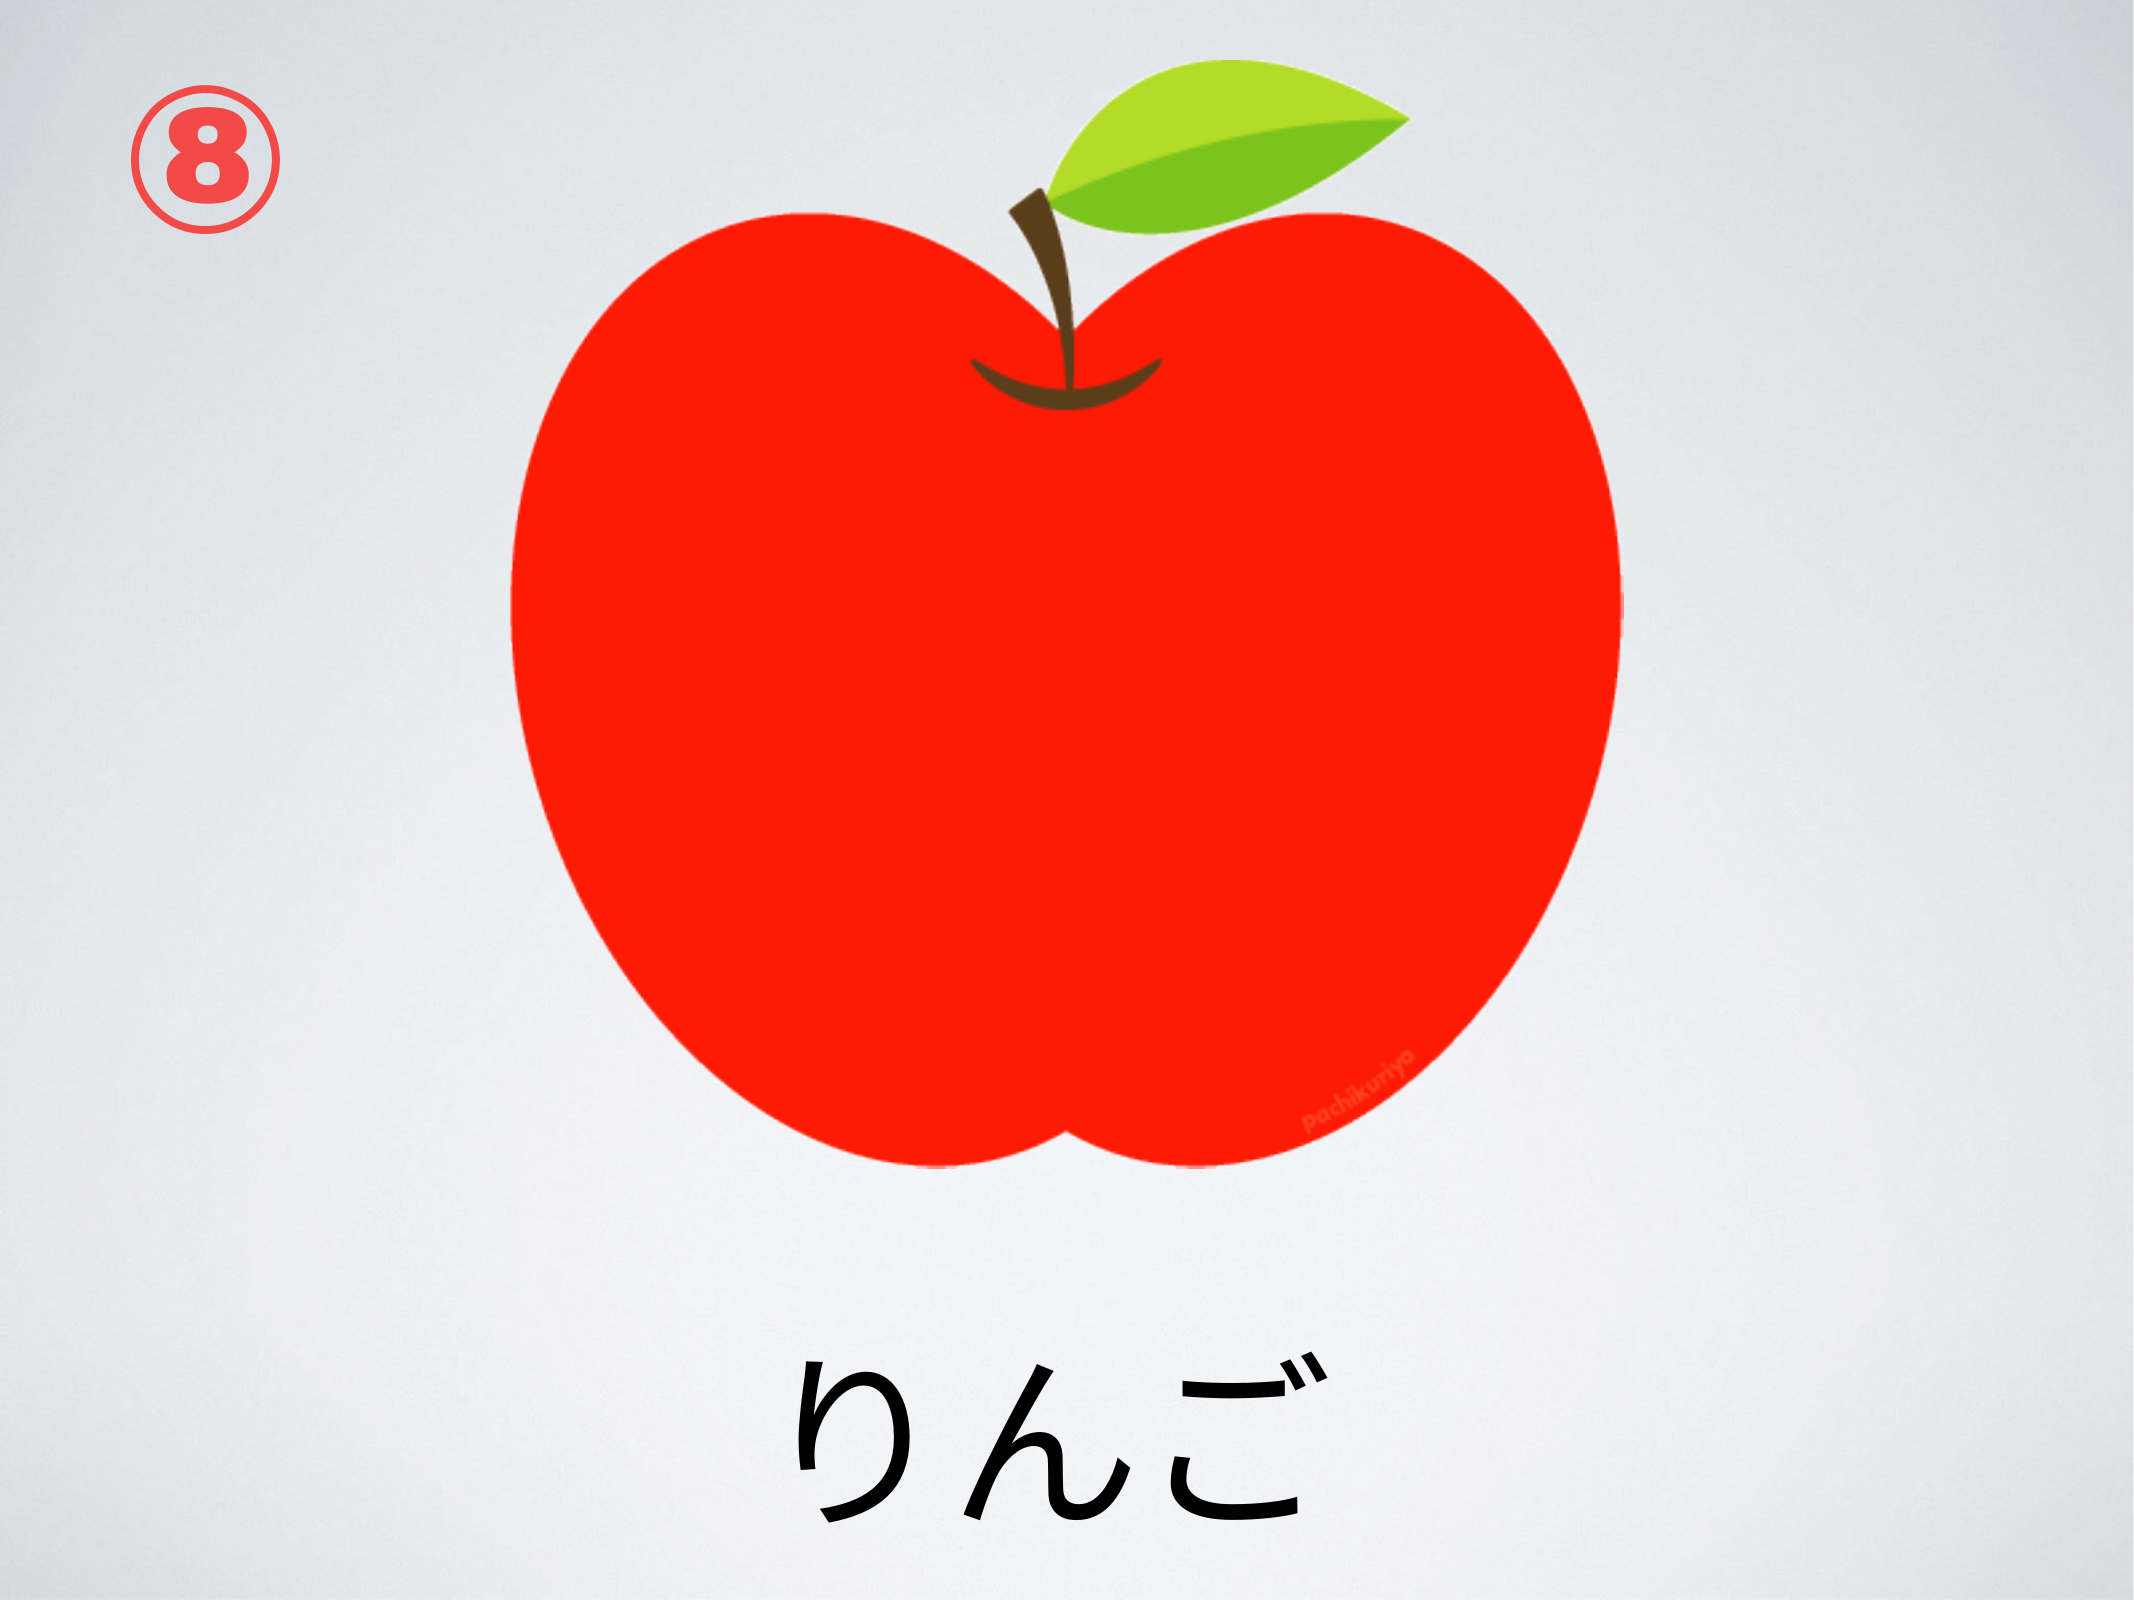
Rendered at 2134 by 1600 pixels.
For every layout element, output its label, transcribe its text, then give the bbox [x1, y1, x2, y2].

list りんご [599, 1312, 1491, 1563]
picture [0, 0, 2134, 1600]
title ⑧ [0, 18, 441, 282]
